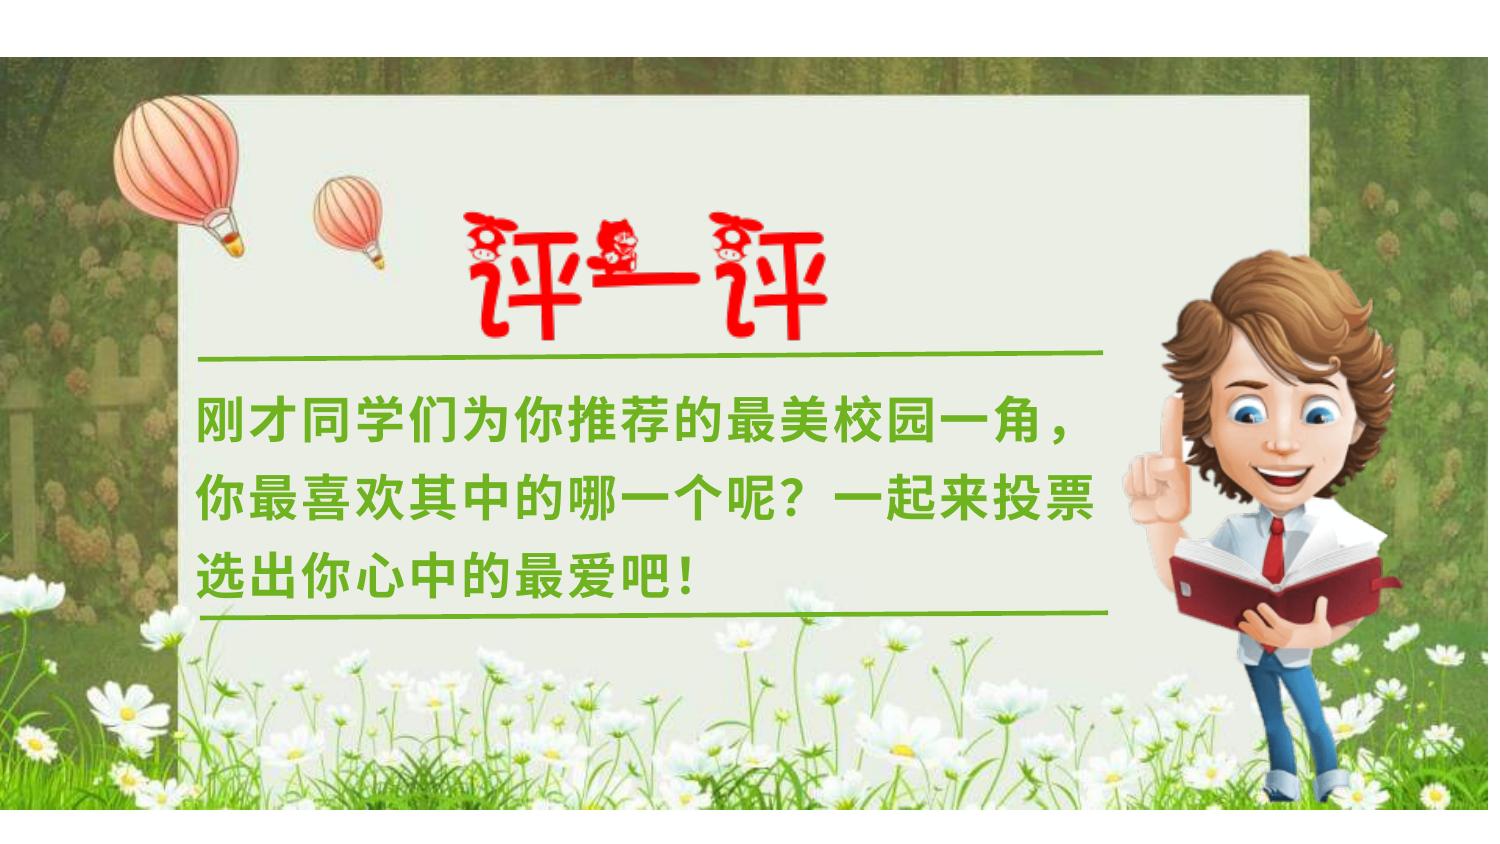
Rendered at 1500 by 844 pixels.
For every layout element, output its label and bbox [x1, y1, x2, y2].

text_box [835, 352, 979, 360]
picture [0, 57, 1500, 844]
text_box [199, 612, 979, 618]
text_box [197, 352, 462, 360]
